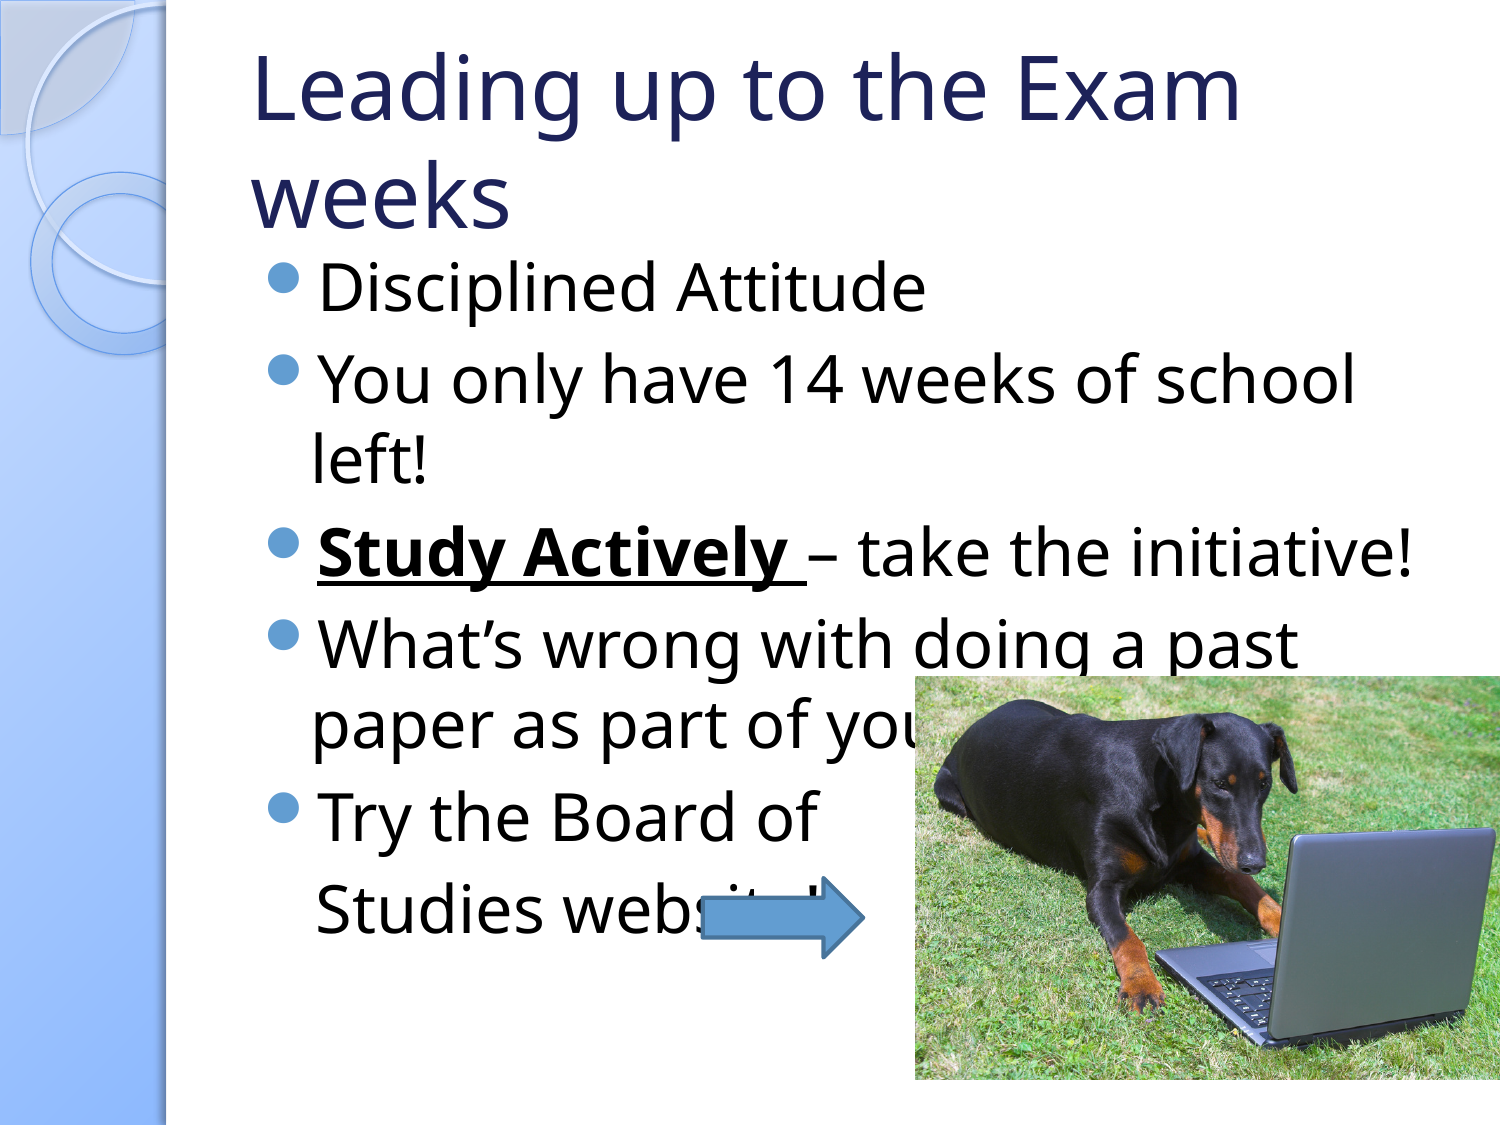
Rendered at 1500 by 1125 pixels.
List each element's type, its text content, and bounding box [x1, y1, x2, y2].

picture [915, 676, 1500, 1080]
text_box [700, 876, 866, 960]
title Leading up to the Exam weeks [235, 45, 1466, 233]
list Disciplined Attitude You only have 14 weeks of school left! Study Actively – take the initiative! What’s wrong with doing a past paper as part of your revision? Try the Board of Studies website! [235, 237, 1466, 1025]
